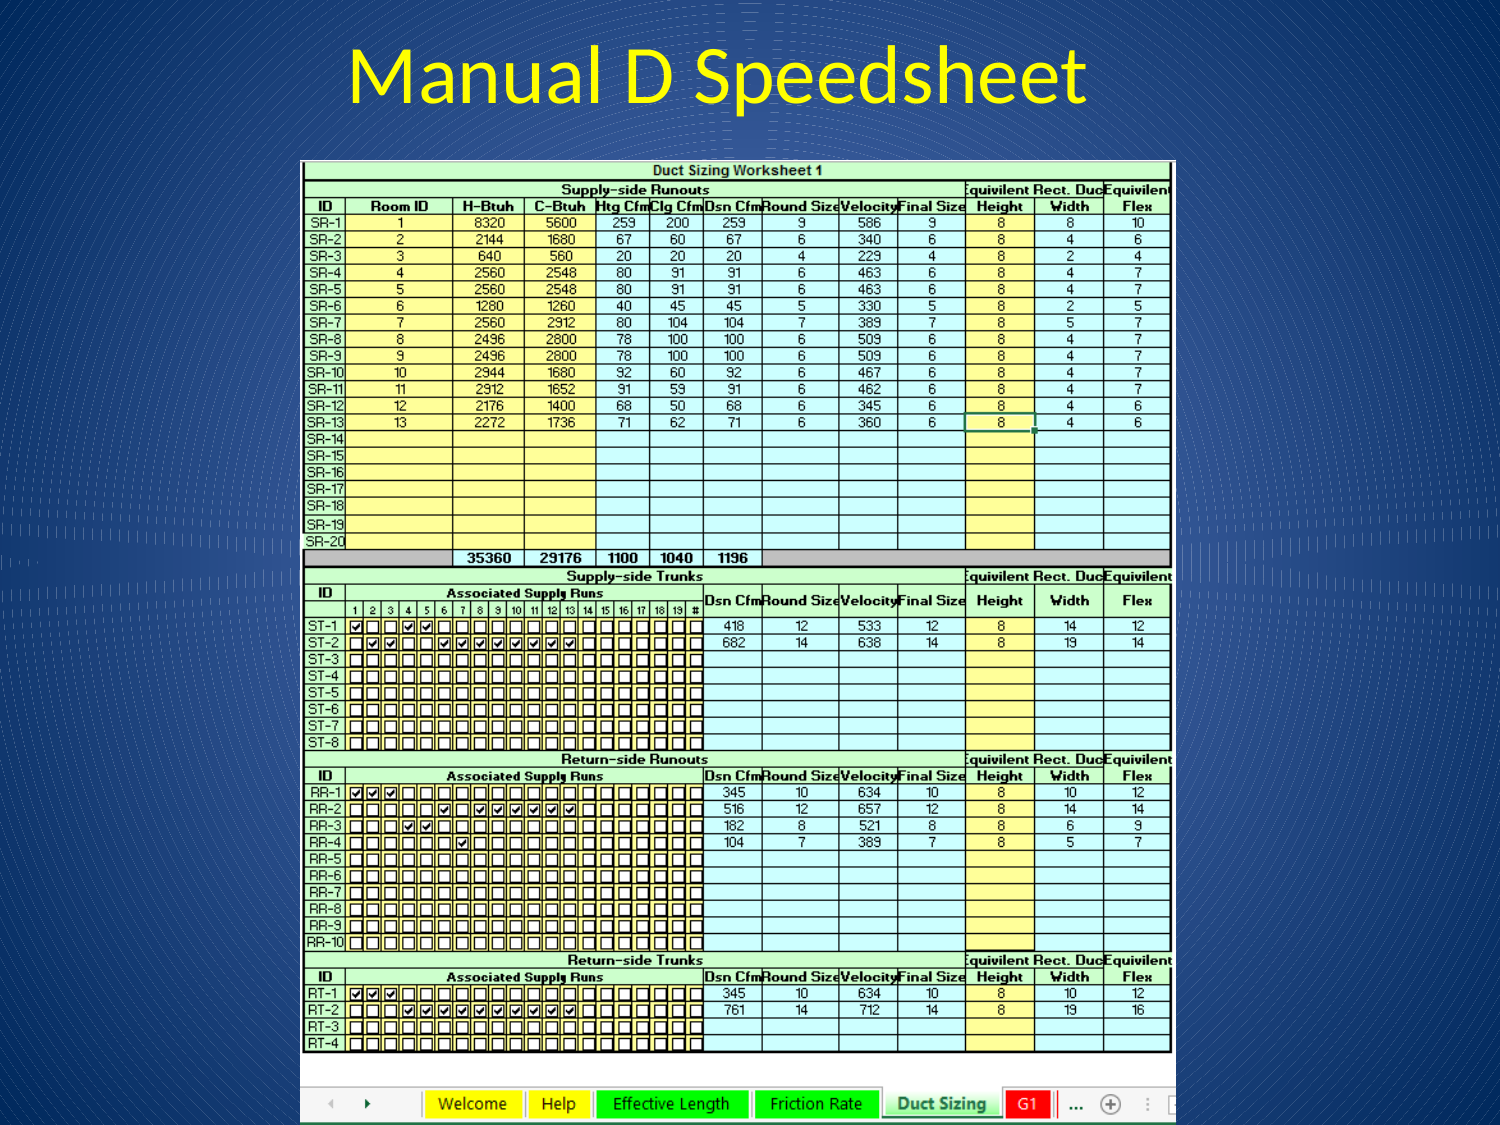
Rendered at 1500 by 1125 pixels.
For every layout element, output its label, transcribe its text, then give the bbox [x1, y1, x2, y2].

picture [299, 160, 1177, 1125]
text_box Manual D Speedsheet [331, 12, 1104, 128]
